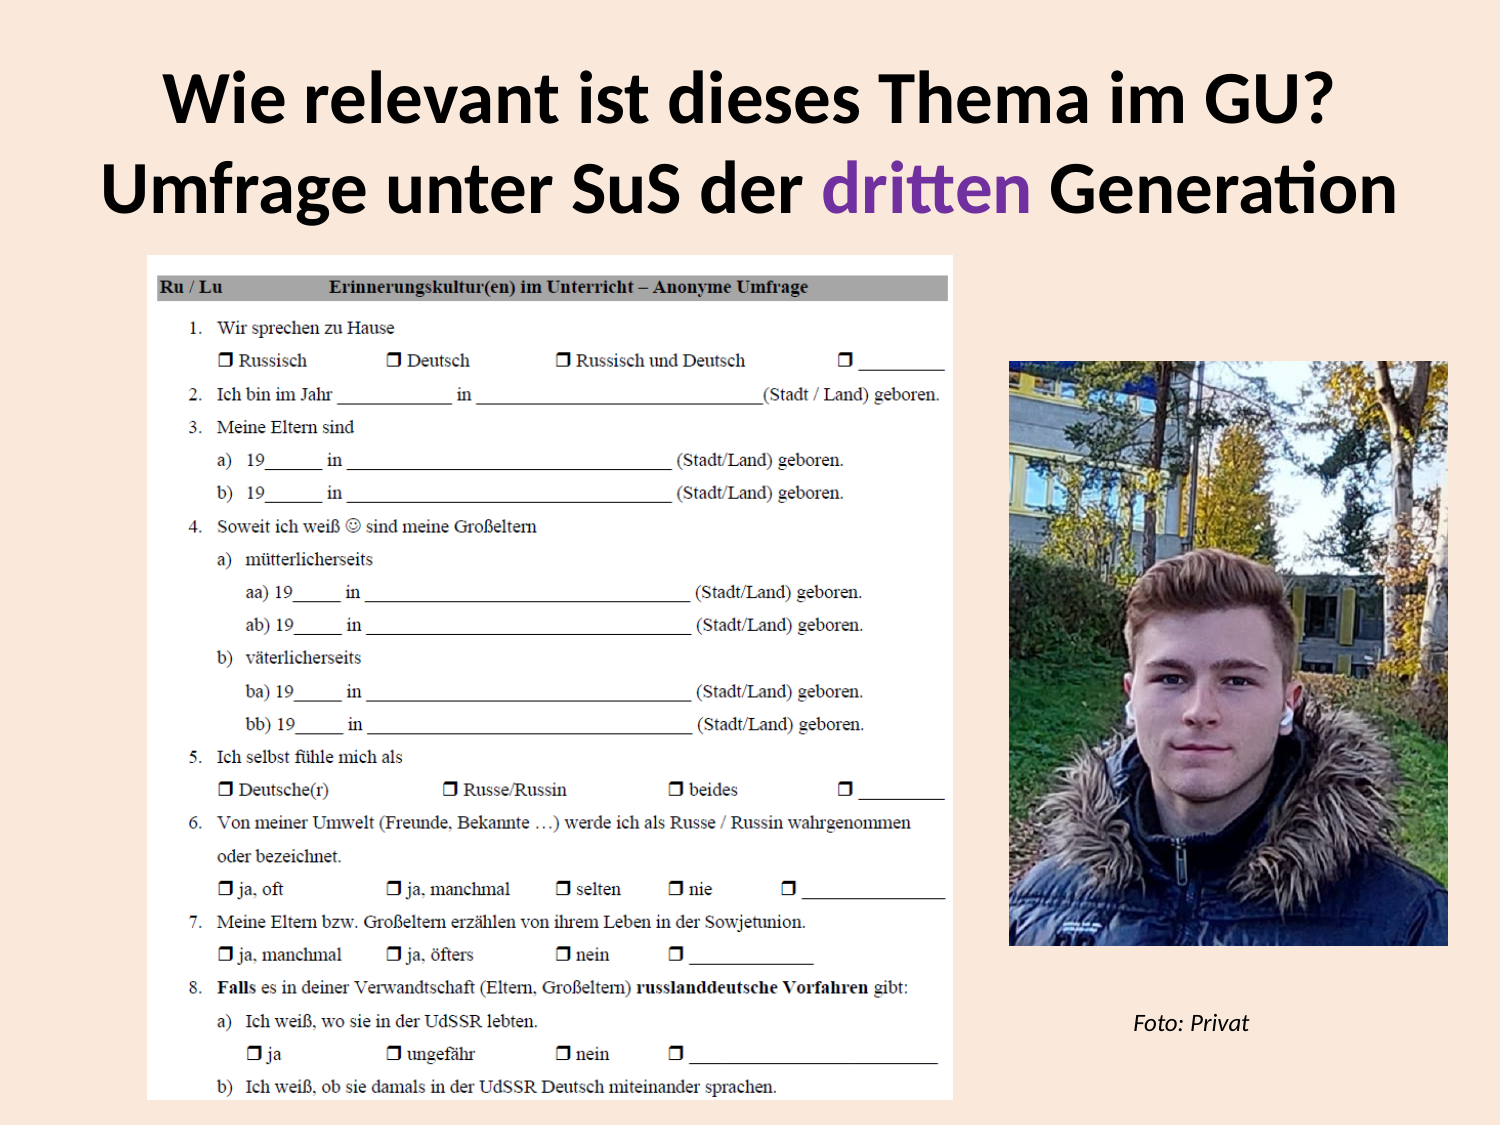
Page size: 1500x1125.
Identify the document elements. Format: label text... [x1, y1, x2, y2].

title Wie relevant ist dieses Thema im GU? Umfrage unter SuS der dritten Generation [75, 45, 1425, 233]
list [147, 255, 954, 1100]
text_box Foto: Privat [1118, 999, 1265, 1045]
picture [1009, 361, 1448, 946]
